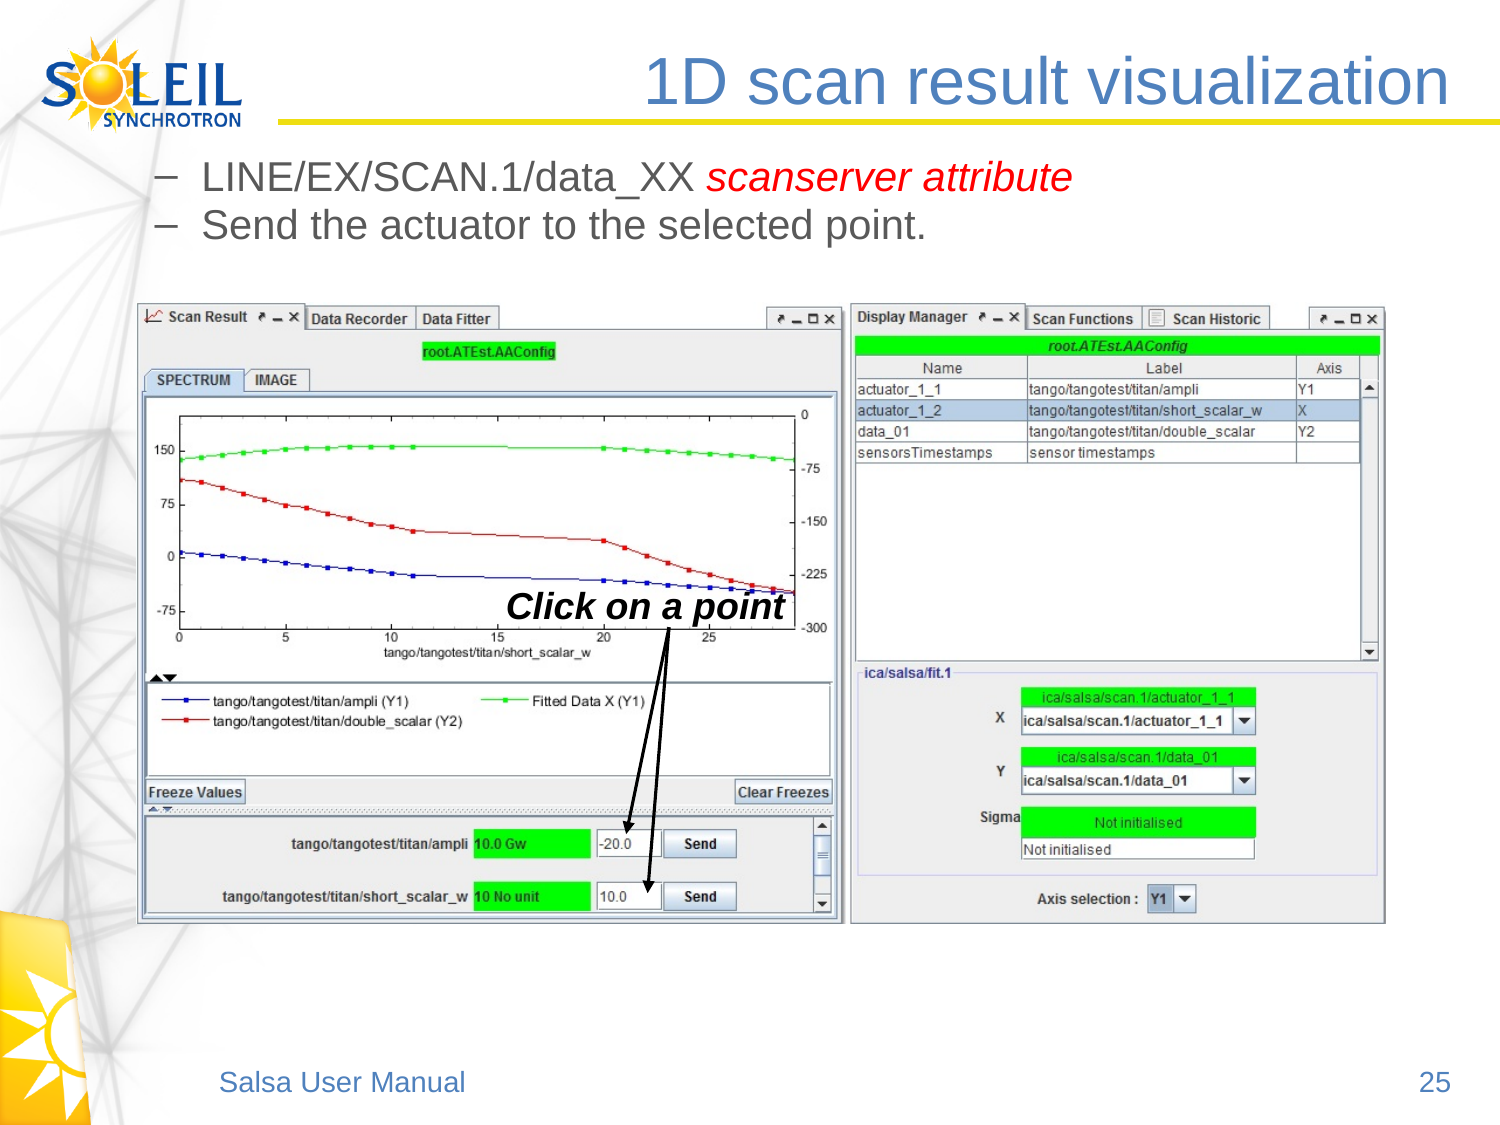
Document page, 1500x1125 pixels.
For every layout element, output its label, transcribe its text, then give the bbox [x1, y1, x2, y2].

picture [0, 0, 1500, 1125]
text_box Salsa User Manual 25 [100, 1046, 1467, 1116]
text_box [625, 627, 645, 835]
text_box LINE/EX/SCAN.1/data_XX scanserver attribute Send the actuator to the selected point. [64, 152, 1463, 1015]
title 1D scan result visualization [277, 31, 1467, 125]
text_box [647, 627, 670, 894]
